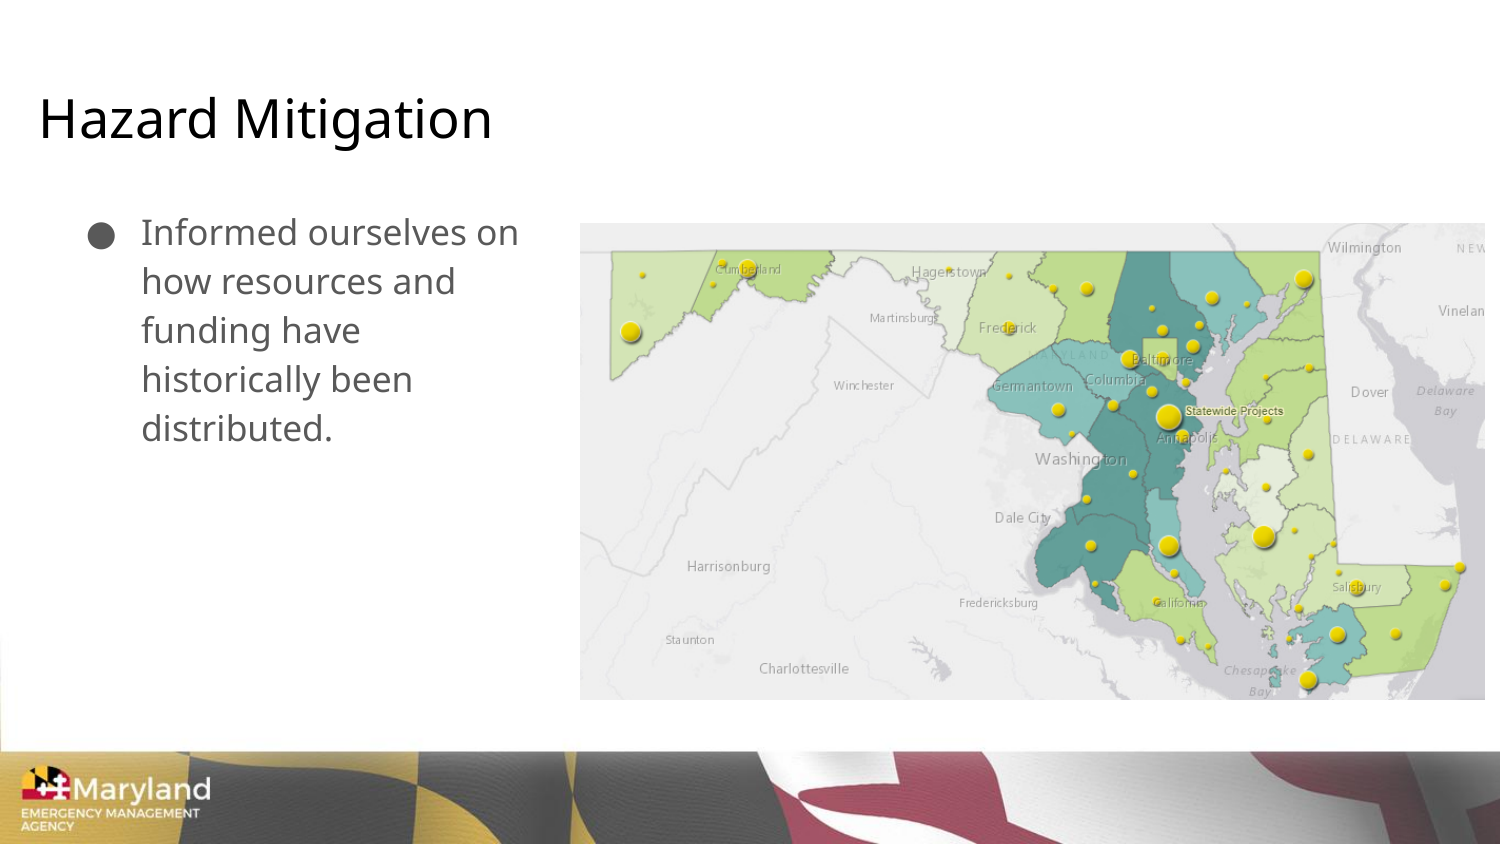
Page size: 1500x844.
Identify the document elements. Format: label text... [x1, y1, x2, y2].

picture [0, 0, 1500, 844]
title Hazard Mitigation [23, 69, 1477, 164]
list Informed ourselves on how resources and funding have historically been distributed. [51, 189, 566, 750]
